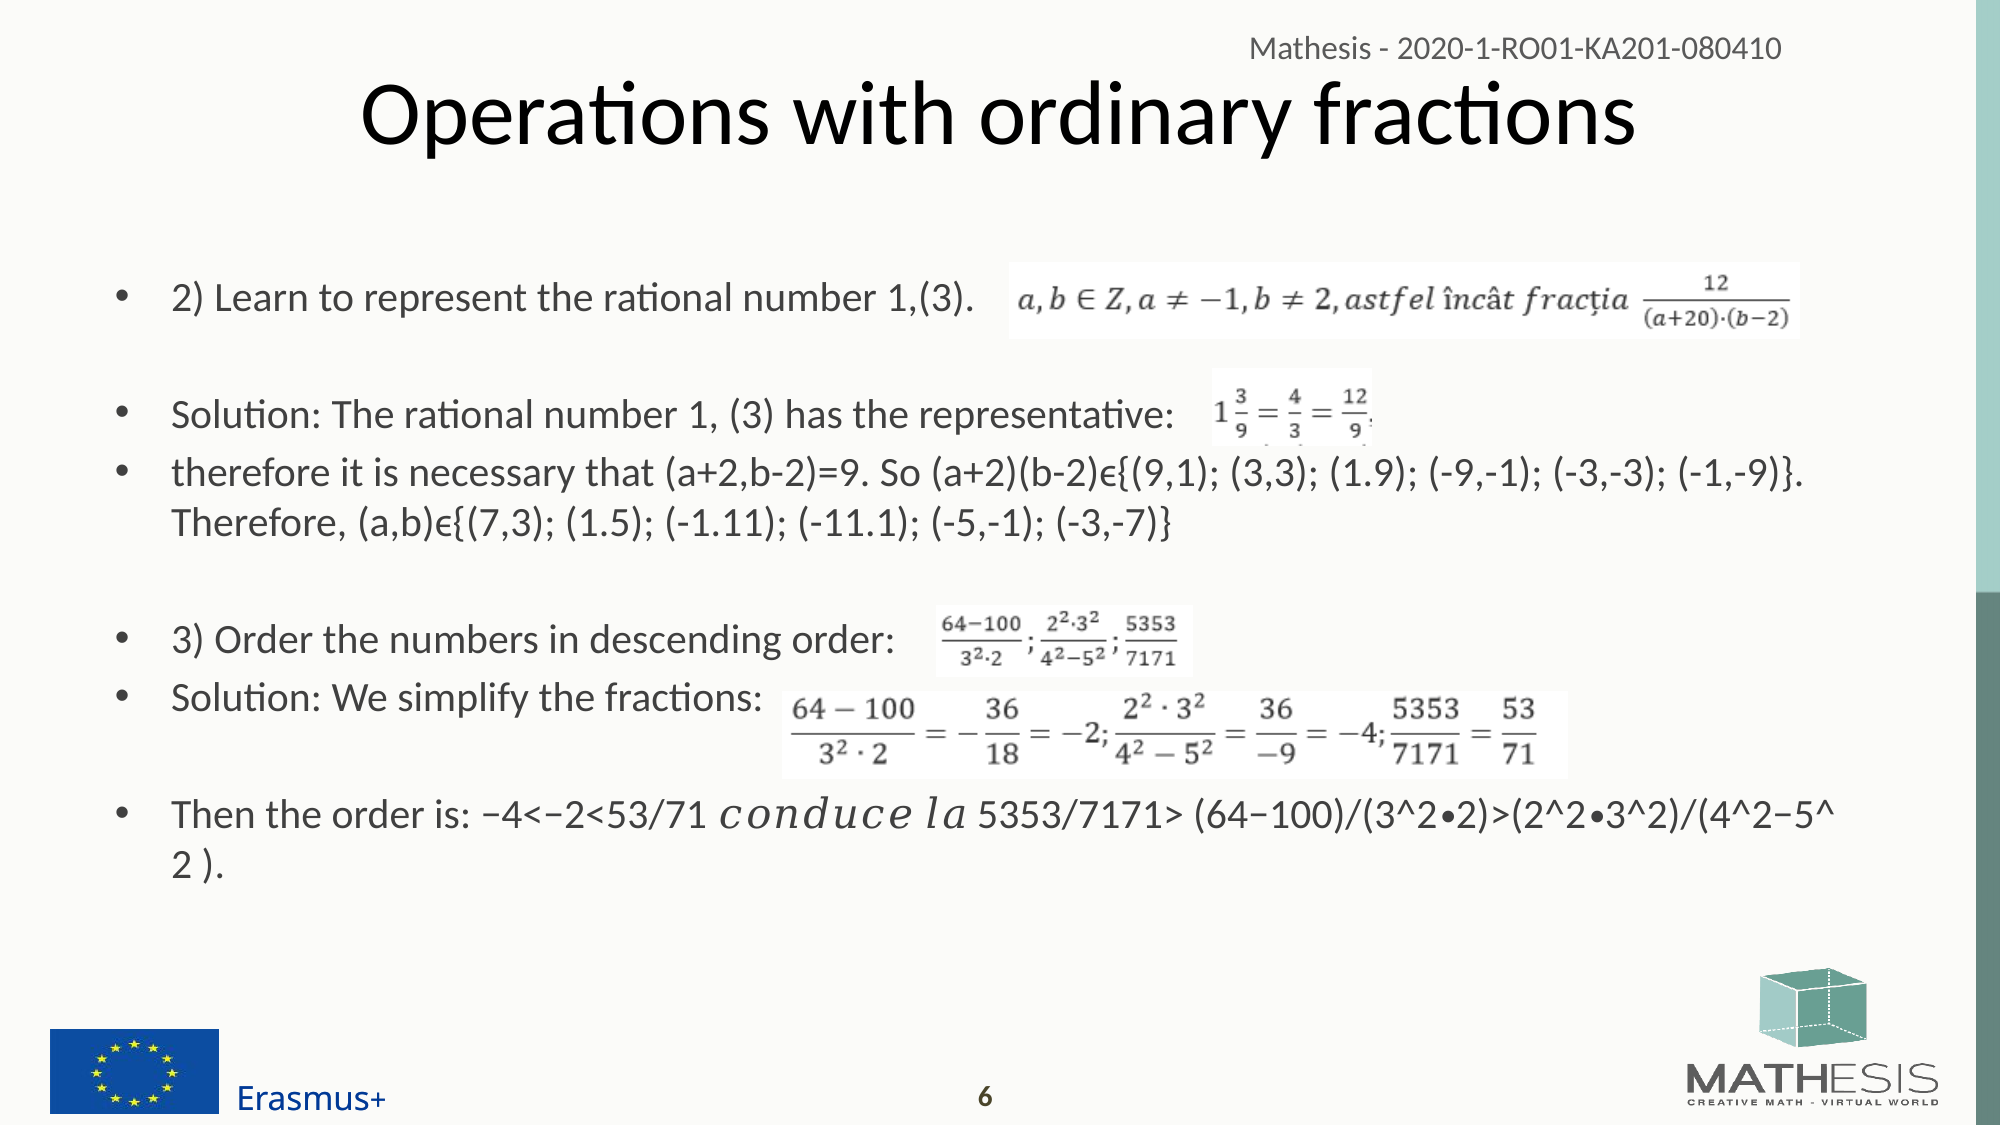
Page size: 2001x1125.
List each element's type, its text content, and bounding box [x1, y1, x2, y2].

picture [782, 690, 1568, 779]
list 2) Learn to represent the rational number 1,(3). Solution: The rational number 1, (3) has the representative: therefore it is necessary that (a+2,b-2)=9. So (a+2)(b-2)ϵ{(9,1); (3,3); (1.9); (-9,-1); (-3,-3); (-1,-9)}. Therefore, (a,b)ϵ{(7,3); (1.5); (-1.11); (-11.1); (-5,-1); (-3,-7)} 3) Order the numbers in descending order: Solution: We simplify the fractions: Then the order is: −4<−2<53/71 𝑐𝑜𝑛𝑑𝑢𝑐𝑒 𝑙𝑎 5353/7171> (64−100)/(3^2∙2)>(2^2∙3^2)/(4^2−5^ 2 ). [99, 262, 1900, 1005]
picture [1211, 368, 1372, 446]
title Operations with ordinary fractions [99, 45, 1900, 233]
picture [50, 1029, 219, 1114]
picture [1009, 261, 1800, 339]
picture [936, 605, 1194, 677]
